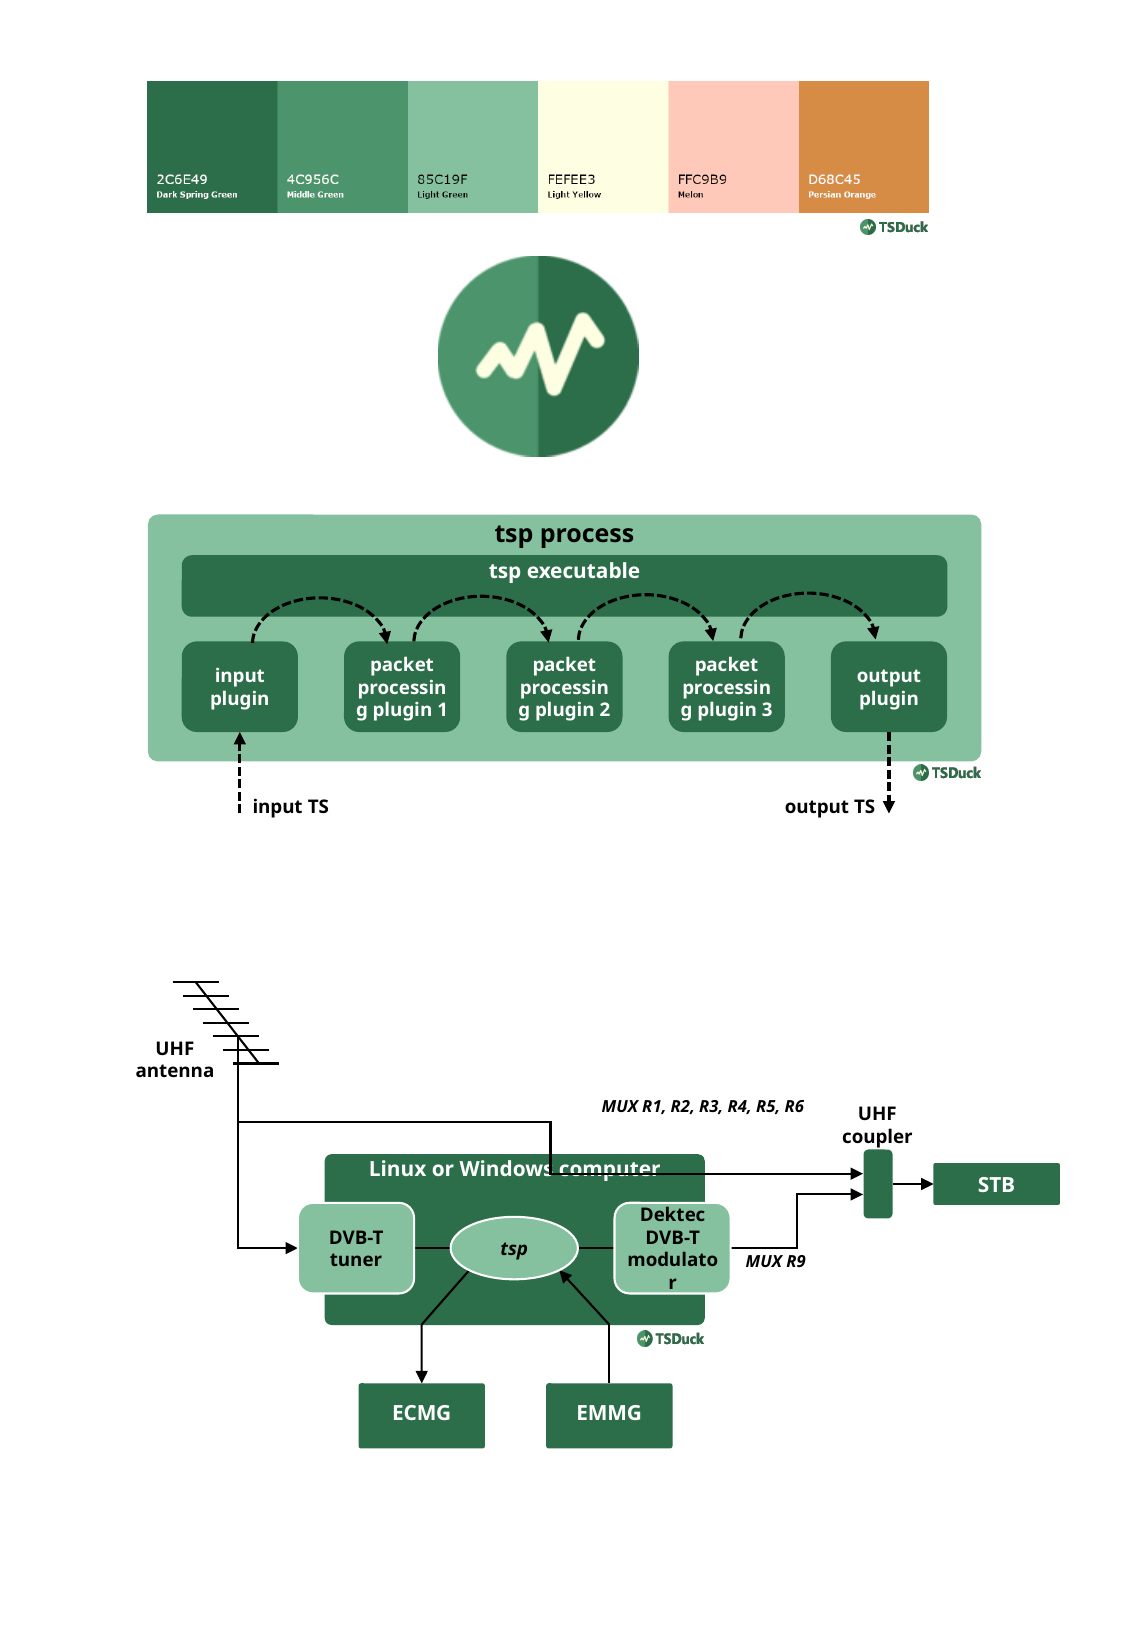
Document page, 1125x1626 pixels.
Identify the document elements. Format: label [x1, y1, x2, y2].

text_box [121, 982, 1060, 1449]
text_box [147, 514, 982, 818]
picture [860, 219, 929, 235]
picture [147, 81, 929, 213]
picture [438, 256, 639, 458]
